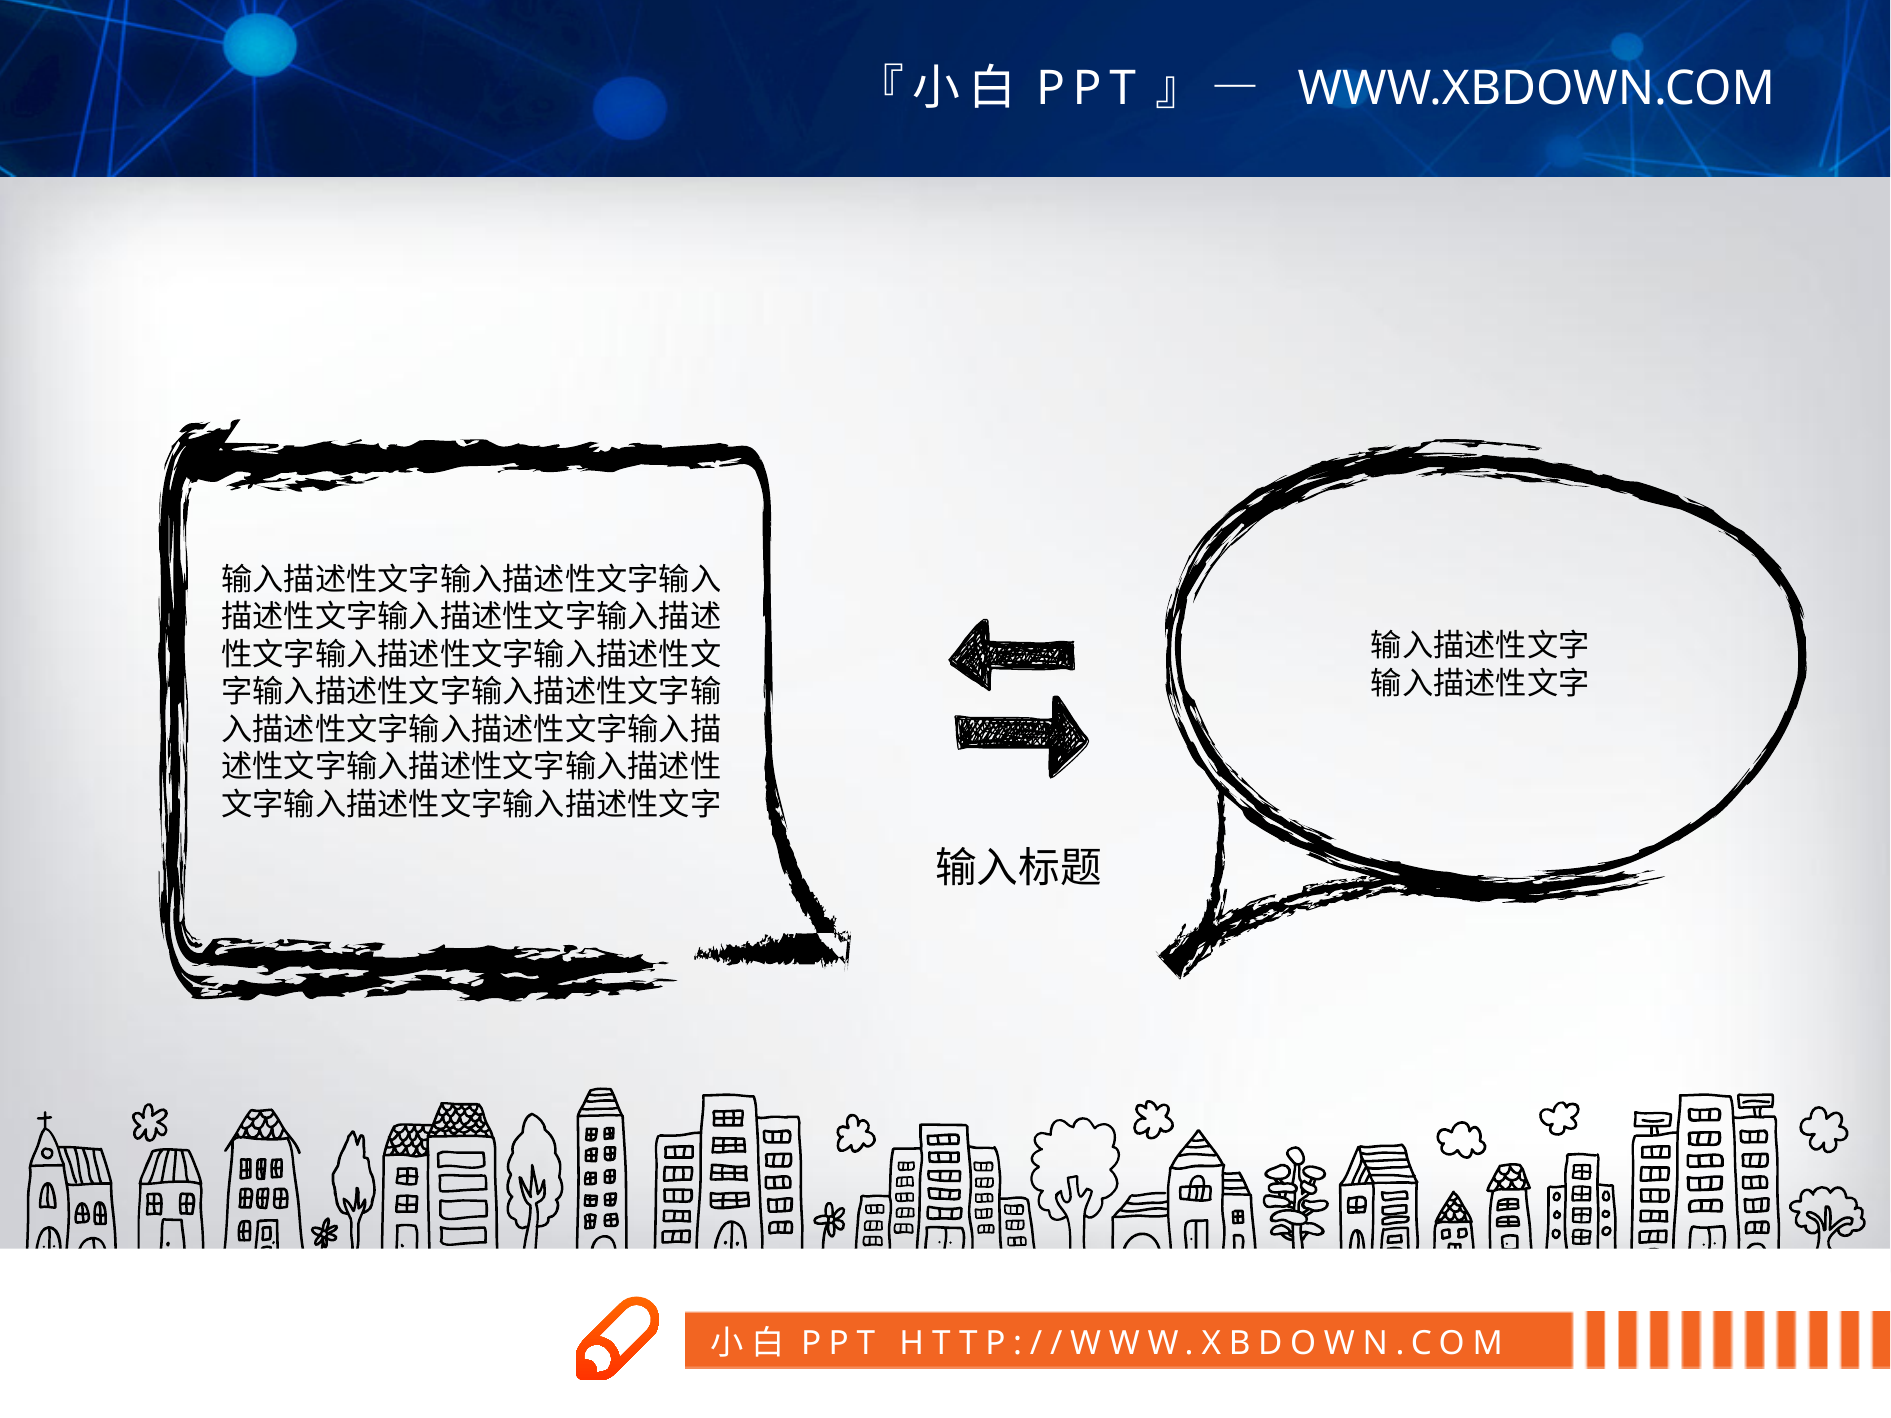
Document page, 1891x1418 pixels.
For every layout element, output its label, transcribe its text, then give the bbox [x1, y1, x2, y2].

picture [227, 1139, 301, 1248]
picture [1342, 1185, 1372, 1248]
picture [827, 1205, 831, 1215]
picture [858, 1197, 889, 1248]
picture [1383, 1230, 1407, 1248]
picture [1124, 1204, 1166, 1210]
picture [1504, 1237, 1516, 1248]
picture [595, 1238, 613, 1248]
picture [1599, 1186, 1614, 1248]
picture [77, 1149, 90, 1183]
picture [268, 1116, 276, 1125]
picture [67, 1149, 80, 1183]
picture [733, 1224, 744, 1248]
picture [262, 1124, 270, 1136]
picture [255, 1117, 263, 1127]
picture [891, 1150, 920, 1248]
text_box [948, 618, 1075, 692]
picture [1512, 1166, 1520, 1171]
picture [347, 1205, 362, 1248]
picture [164, 1151, 174, 1181]
picture [1187, 1222, 1194, 1248]
text_box [1155, 439, 1807, 980]
picture [758, 1118, 801, 1248]
picture [1001, 1199, 1032, 1248]
picture [393, 1138, 401, 1144]
picture [29, 1167, 67, 1248]
picture [1514, 1180, 1523, 1188]
picture [1225, 1175, 1240, 1179]
picture [1224, 1196, 1253, 1248]
picture [1792, 1189, 1863, 1234]
picture [509, 1116, 560, 1226]
picture [1174, 1156, 1219, 1167]
picture [588, 1096, 613, 1100]
picture [1266, 1197, 1288, 1205]
picture [1362, 1147, 1404, 1152]
picture [585, 1102, 616, 1108]
text_box [954, 695, 1090, 779]
picture [1374, 1184, 1416, 1248]
picture [401, 1131, 407, 1138]
picture [1361, 1171, 1368, 1182]
picture [1170, 1167, 1223, 1248]
picture [1508, 1172, 1517, 1178]
picture [971, 1149, 999, 1248]
picture [1491, 1191, 1529, 1248]
picture [836, 1210, 842, 1217]
picture [1273, 1227, 1287, 1233]
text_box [157, 417, 853, 1005]
picture [1490, 1182, 1497, 1189]
picture [1302, 1225, 1321, 1233]
picture [335, 1135, 373, 1211]
picture [0, 0, 1891, 1248]
picture [817, 1218, 827, 1222]
picture [1735, 1118, 1777, 1248]
picture [1691, 1229, 1708, 1248]
picture [140, 1183, 201, 1248]
picture [1567, 1156, 1597, 1248]
picture [717, 1224, 730, 1248]
picture [1033, 1120, 1117, 1218]
picture [1118, 1210, 1166, 1215]
picture [398, 1227, 415, 1248]
picture [919, 1126, 971, 1248]
picture [397, 1146, 404, 1152]
picture [1305, 1168, 1323, 1177]
picture [248, 1127, 258, 1136]
picture [1114, 1217, 1169, 1248]
picture [1633, 1134, 1676, 1248]
picture [69, 1185, 114, 1248]
picture [657, 1135, 699, 1248]
picture [1502, 1180, 1509, 1188]
picture [1456, 1212, 1463, 1218]
picture [51, 1230, 58, 1248]
picture [1675, 1096, 1737, 1248]
picture [82, 1240, 92, 1248]
picture [33, 1131, 61, 1164]
picture [685, 1311, 1891, 1369]
picture [1809, 1214, 1819, 1221]
picture [1295, 1226, 1301, 1248]
picture [1058, 1178, 1090, 1248]
picture [142, 1152, 158, 1182]
picture [1295, 1168, 1302, 1209]
picture [946, 1230, 962, 1248]
picture [1496, 1173, 1503, 1180]
picture [258, 1222, 276, 1248]
picture [1130, 1195, 1166, 1202]
picture [1819, 1209, 1850, 1248]
picture [1236, 1237, 1241, 1248]
picture [95, 1240, 103, 1248]
picture [384, 1156, 428, 1248]
picture [1305, 1202, 1325, 1209]
picture [1225, 1182, 1244, 1187]
picture [1363, 1154, 1405, 1159]
picture [163, 1221, 183, 1248]
picture [698, 1097, 761, 1248]
picture [1637, 1114, 1669, 1124]
picture [1355, 1164, 1364, 1182]
picture [1271, 1185, 1294, 1191]
picture [579, 1117, 625, 1248]
picture [1344, 1152, 1360, 1183]
picture [244, 1119, 251, 1127]
picture [1711, 1228, 1723, 1248]
picture [1352, 1233, 1357, 1248]
picture [1190, 1142, 1206, 1146]
picture [1198, 1222, 1205, 1248]
picture [524, 1180, 543, 1248]
picture [152, 1151, 166, 1182]
picture [1373, 1177, 1414, 1181]
picture [1274, 1212, 1305, 1222]
picture [1548, 1188, 1565, 1248]
picture [927, 1229, 944, 1248]
picture [429, 1138, 495, 1248]
picture [39, 1230, 48, 1248]
picture [96, 1151, 109, 1182]
picture [581, 1110, 619, 1114]
picture [1740, 1096, 1771, 1106]
text_box 输入描述性文字 输入描述性文字 [1346, 618, 1614, 708]
picture [1183, 1148, 1213, 1153]
picture [1367, 1161, 1407, 1167]
picture [1289, 1150, 1302, 1163]
text_box 输入标题 [857, 833, 1227, 899]
picture [1436, 1223, 1472, 1248]
picture [409, 1146, 414, 1154]
picture [420, 1132, 427, 1138]
picture [86, 1150, 99, 1182]
picture [1303, 1184, 1314, 1192]
picture [184, 1152, 198, 1181]
picture [1370, 1168, 1411, 1175]
picture [175, 1152, 185, 1180]
picture [1268, 1167, 1288, 1177]
picture [1127, 1236, 1157, 1248]
picture [60, 1149, 74, 1183]
picture [274, 1124, 281, 1137]
